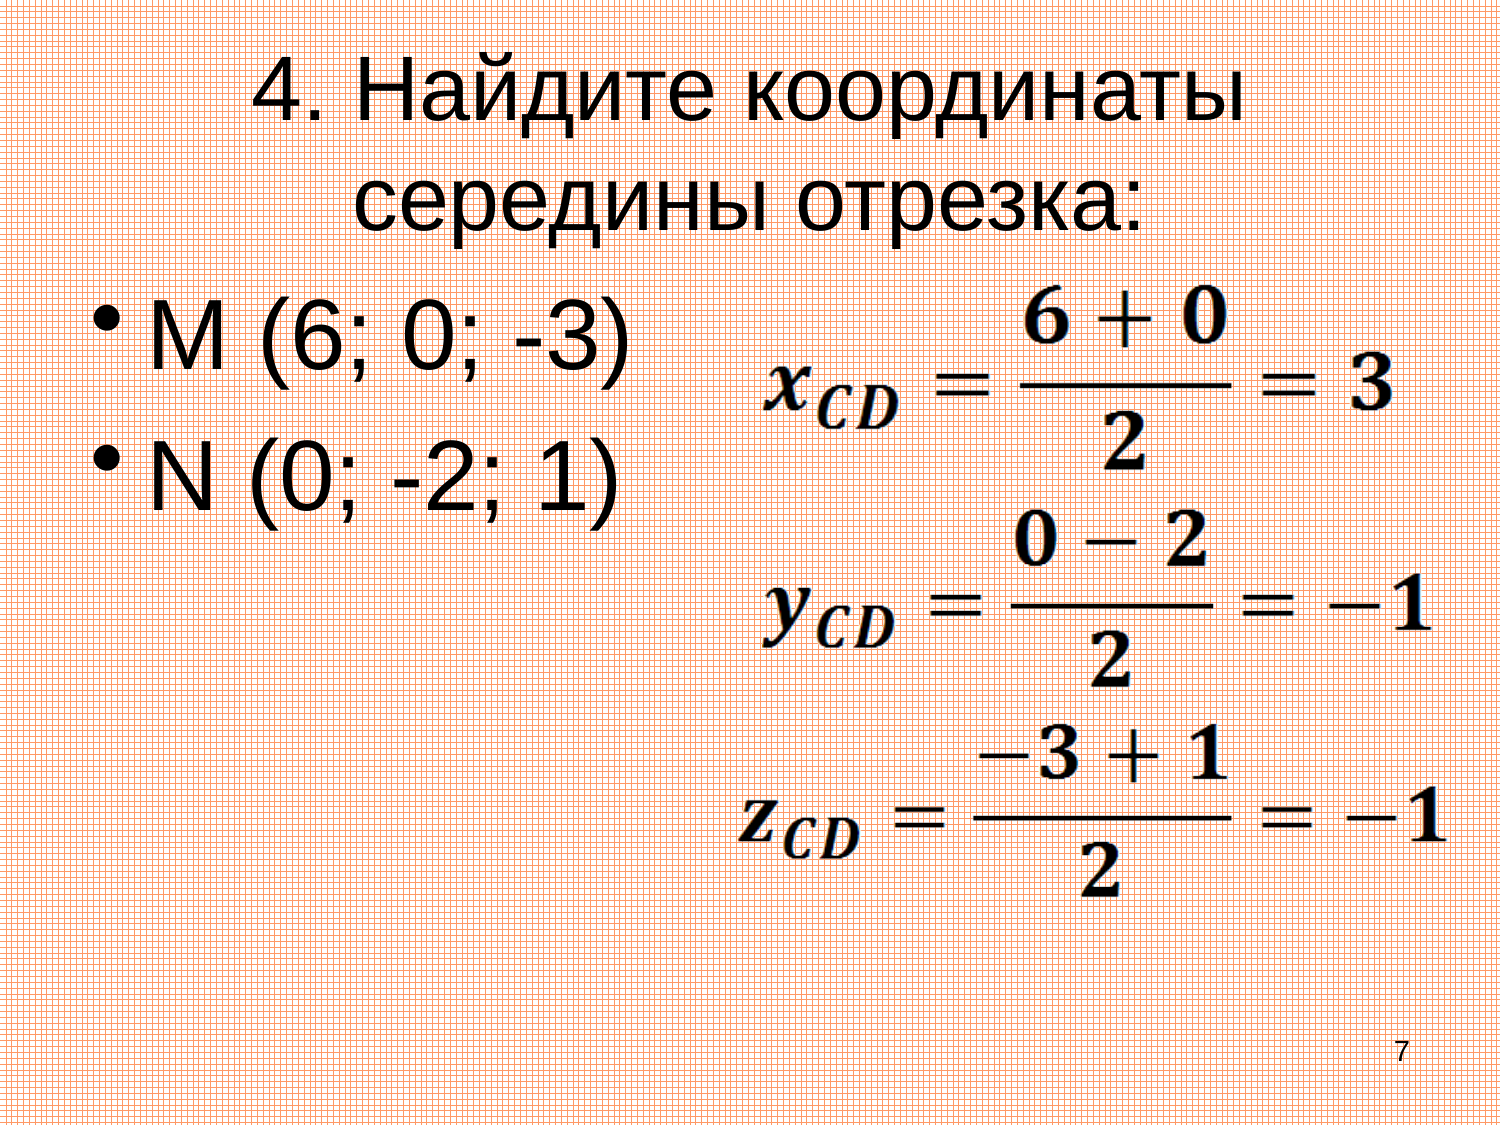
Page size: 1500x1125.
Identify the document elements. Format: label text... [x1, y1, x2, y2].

picture [762, 274, 1401, 475]
picture [762, 499, 1438, 691]
text_box [0, 319, 757, 347]
slide_number 7 [1074, 1024, 1426, 1103]
text_box [0, 178, 1500, 243]
text_box [0, 257, 1500, 319]
list M (6; 0; -3) N (0; -2; 1) [74, 347, 738, 576]
text_box [0, 0, 1500, 75]
title 4. Найдите координаты середины отрезка: [74, 75, 1426, 174]
text_box [1404, 319, 1500, 347]
text_box [0, 174, 1500, 178]
picture [737, 712, 1454, 913]
text_box [0, 243, 1500, 256]
